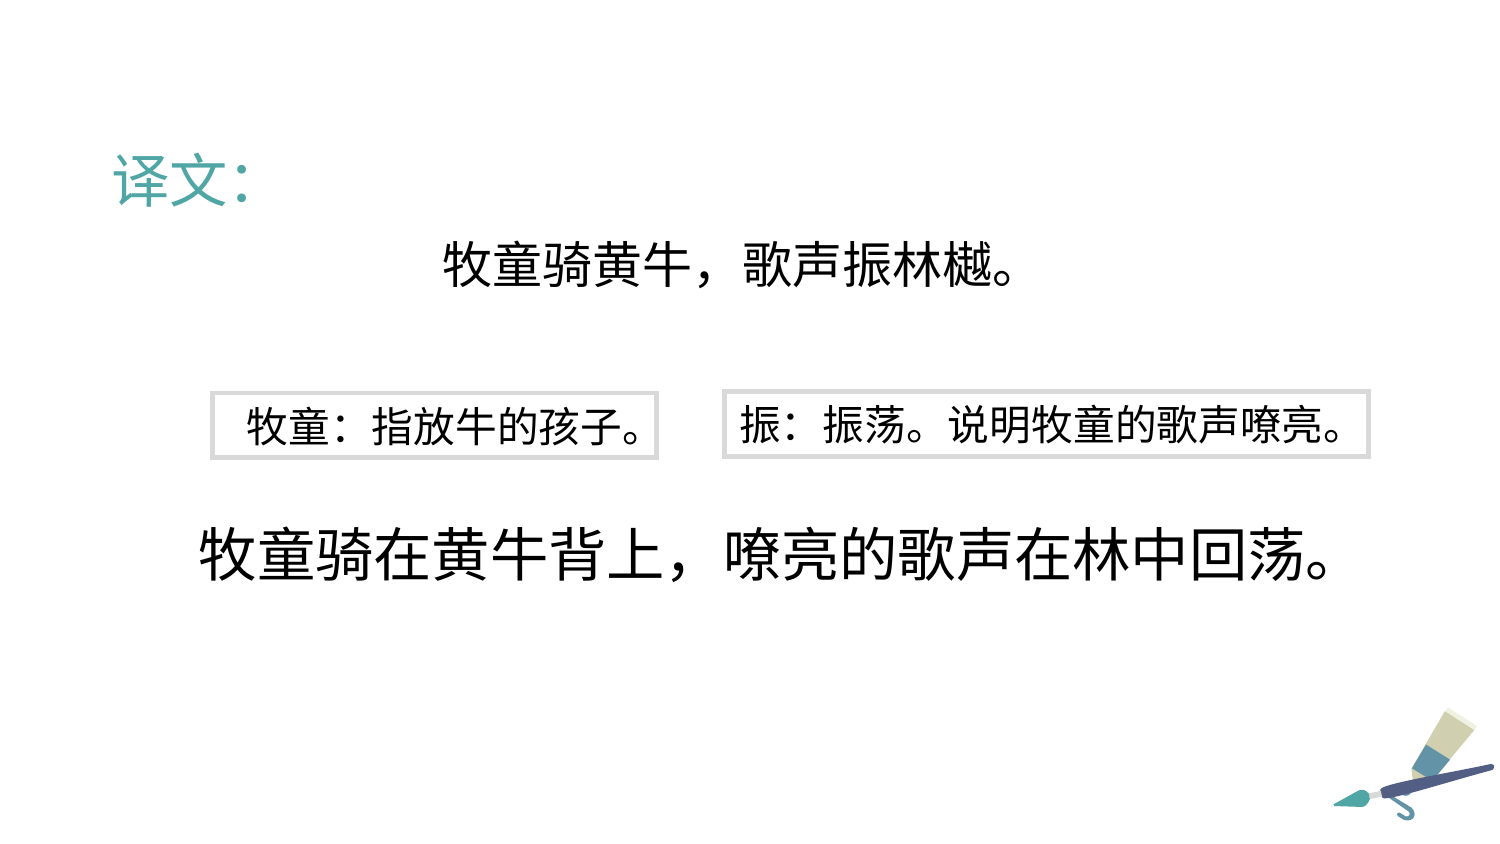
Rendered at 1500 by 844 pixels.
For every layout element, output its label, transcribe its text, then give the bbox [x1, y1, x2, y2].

text_box 牧童骑在黄牛背上，嘹亮的歌声在林中回荡。 [184, 510, 1379, 596]
text_box 牧童骑黄牛，歌声振林樾。 [366, 196, 1118, 301]
text_box 译文： [96, 101, 301, 222]
text_box 振：振荡。说明牧童的歌声嘹亮。 [724, 391, 1369, 457]
text_box 牧童：指放牛的孩子。 [212, 393, 657, 458]
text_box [1358, 708, 1481, 844]
